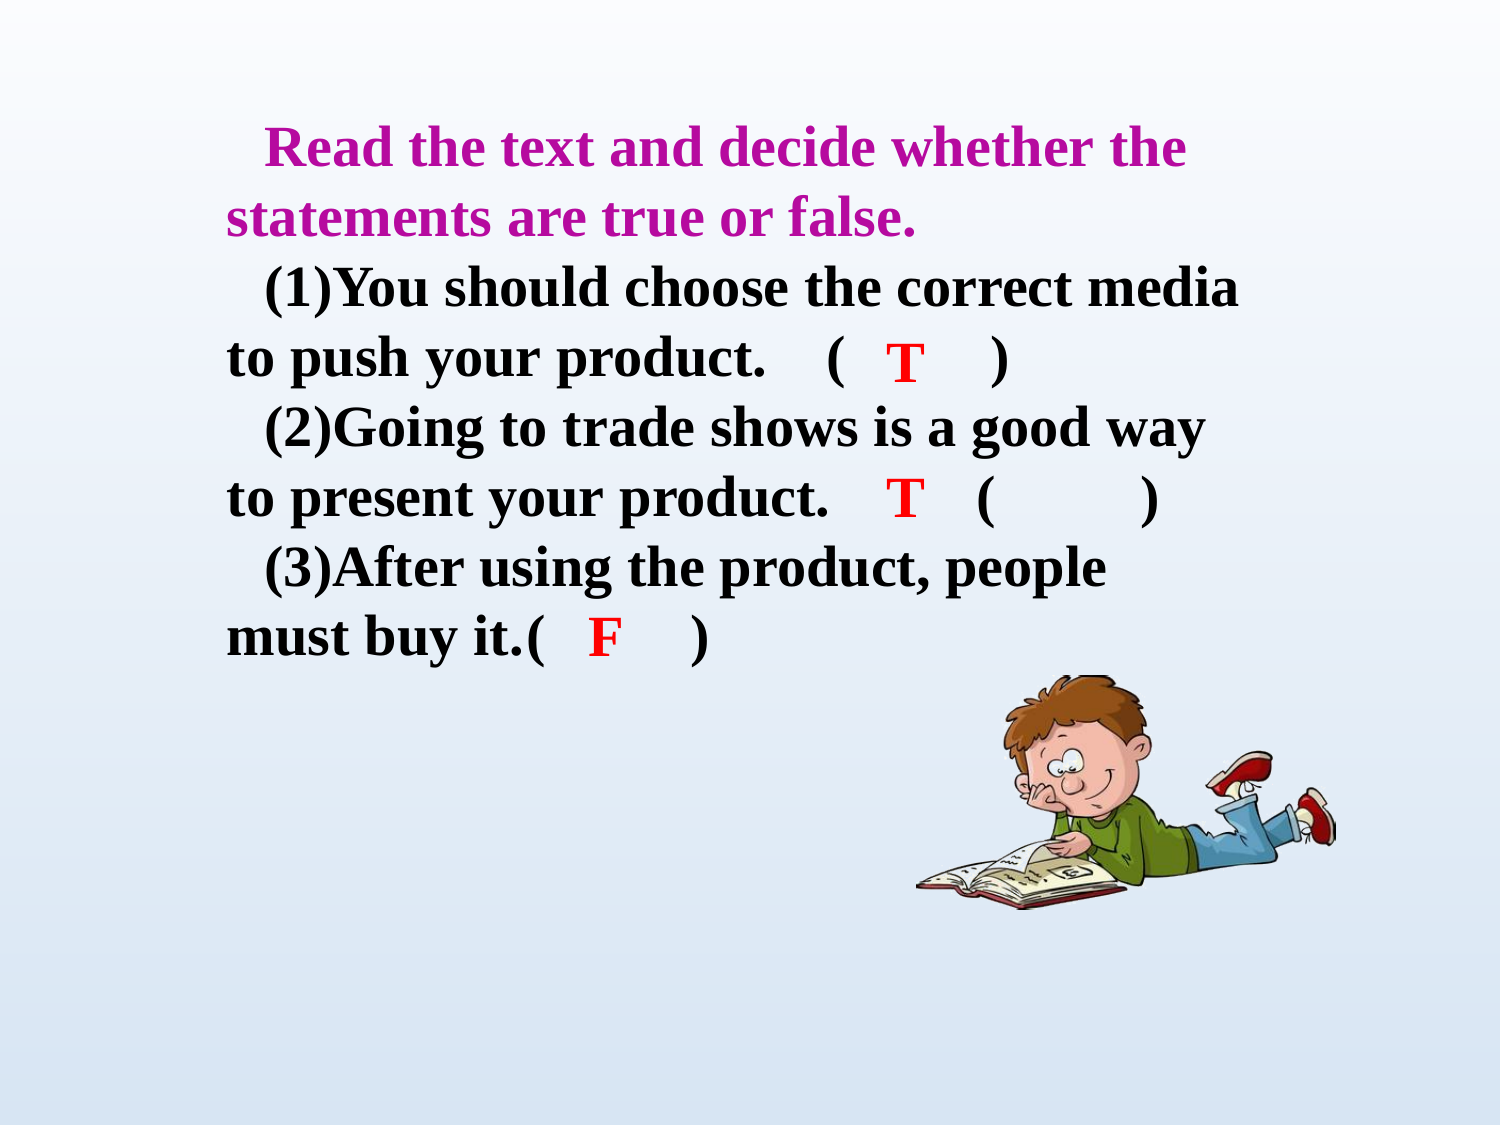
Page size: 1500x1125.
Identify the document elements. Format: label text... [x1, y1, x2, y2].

text_box Read the text and decide whether the statements are true or false. (1)You should choose the correct media to push your product. ( ) (2)Going to trade shows is a good way to present your product. ( ) (3)After using the product, people must buy it. ( ) [212, 100, 1256, 675]
picture [915, 675, 1336, 910]
text_box T [871, 316, 940, 402]
text_box T [871, 451, 940, 537]
text_box F [573, 590, 639, 676]
